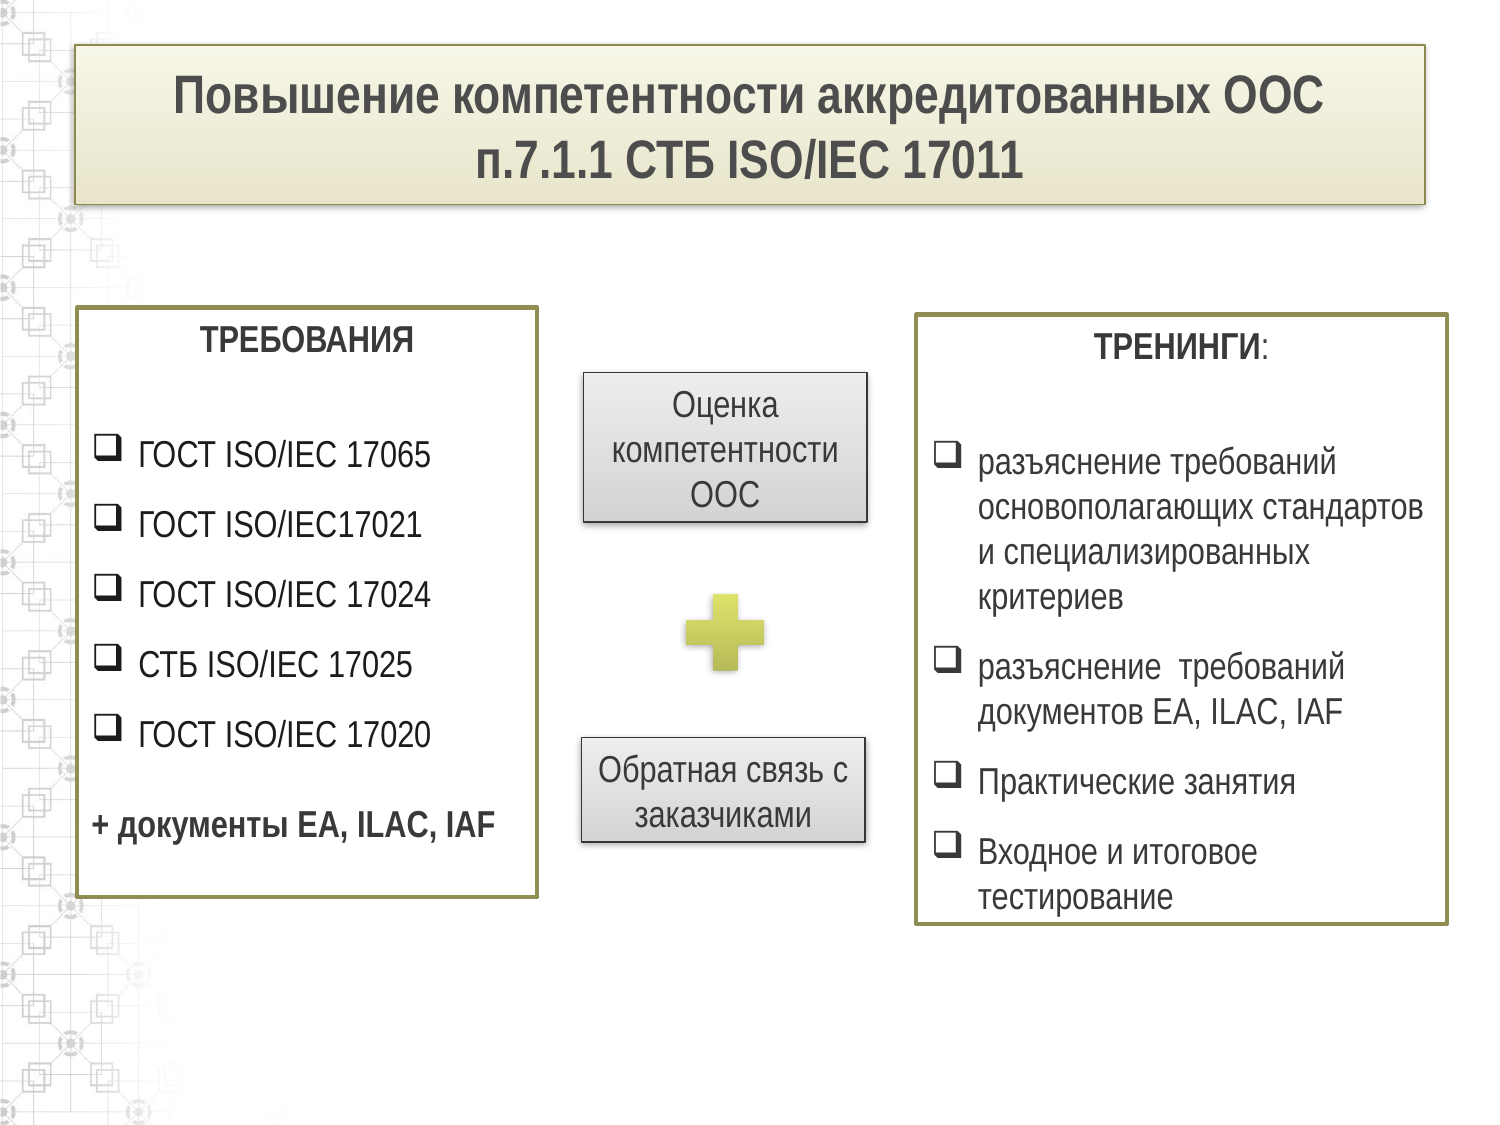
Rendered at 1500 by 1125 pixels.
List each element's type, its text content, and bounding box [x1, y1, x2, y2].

text_box [686, 594, 765, 671]
text_box ТРЕНИНГИ: разъяснение требований основополагающих стандартов и специализированных критериев разъяснение требований документов ЕА, ILAC, IAF Практические занятия Входное и итоговое тестирование [914, 312, 1449, 926]
picture [0, 0, 1500, 1125]
title Повышение компетентности аккредитованных ООС п.7.1.1 СТБ ISO/IEC 17011 [74, 44, 1426, 205]
text_box ТРЕБОВАНИЯ ГОСТ ISO/IEC 17065 ГОСТ ISO/IEC17021 ГОСТ ISO/IEC 17024 СТБ ISO/IEC 17025 ГОСТ ISO/IEC 17020 + документы ЕА, ILAC, IAF [75, 305, 539, 899]
text_box Оценка компетентности ООС [583, 372, 868, 523]
text_box Обратная связь с заказчиками [581, 737, 866, 843]
